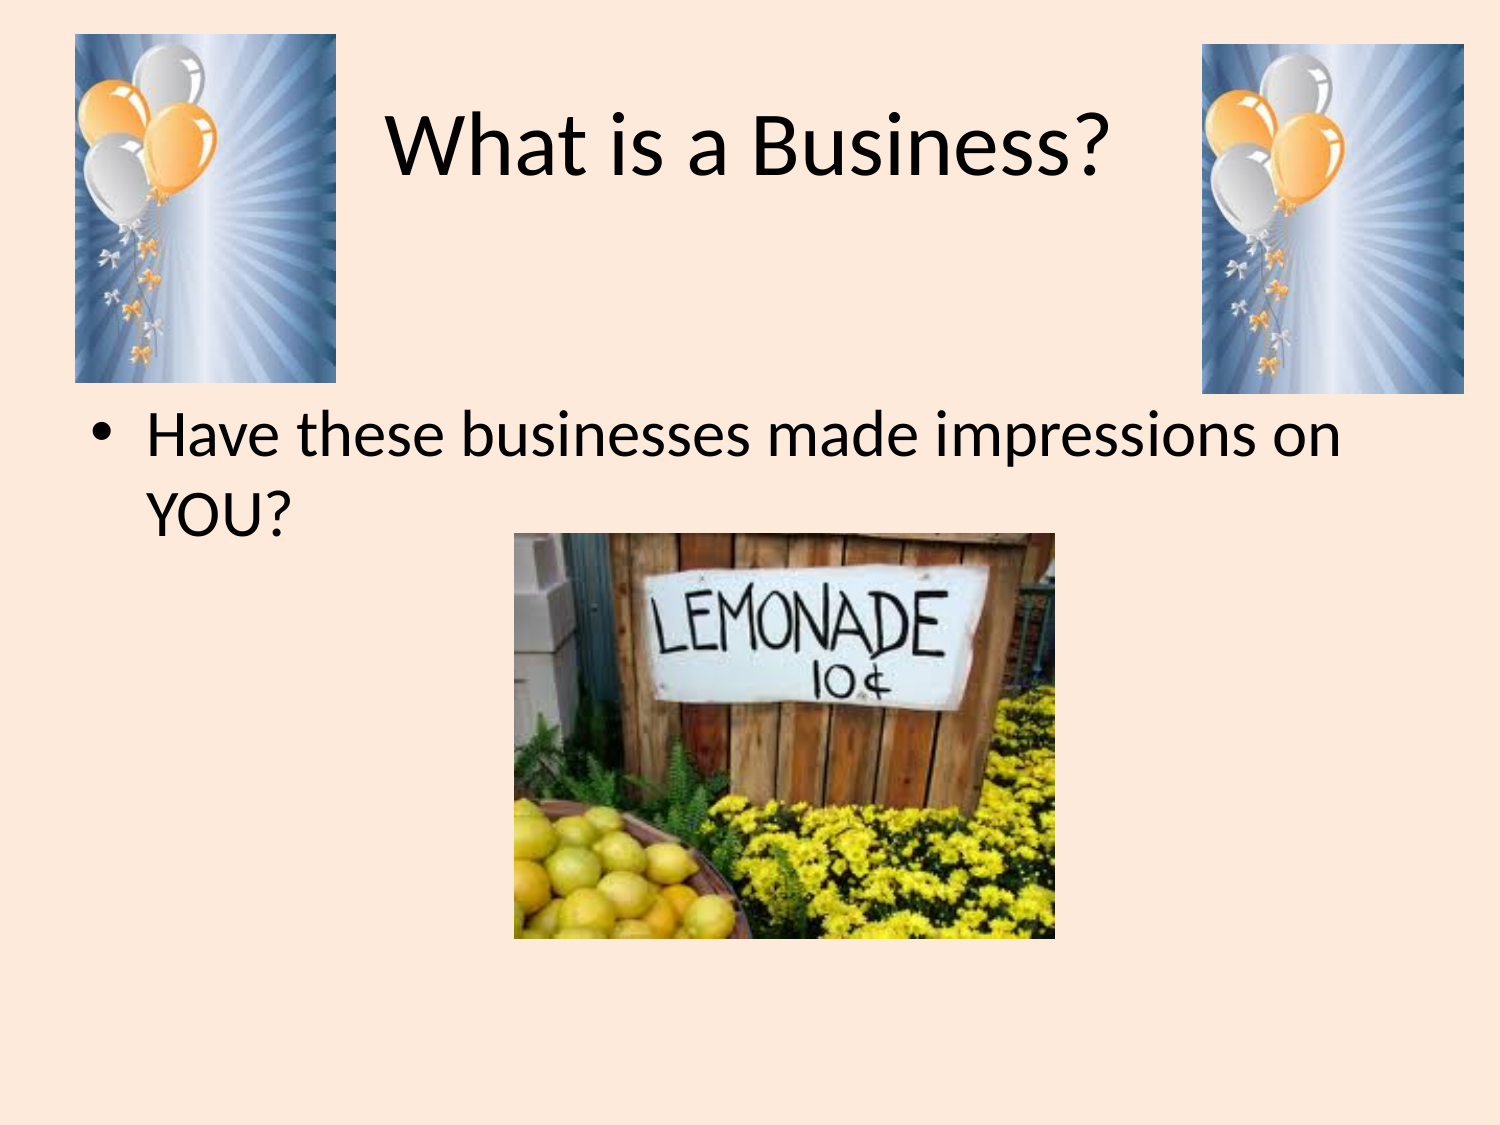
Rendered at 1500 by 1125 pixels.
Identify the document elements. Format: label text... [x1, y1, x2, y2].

list Have these businesses made impressions on YOU? [75, 382, 1425, 1125]
picture [514, 533, 1055, 939]
title What is a Business? [340, 45, 1200, 233]
picture [1202, 44, 1465, 394]
picture [74, 33, 337, 383]
